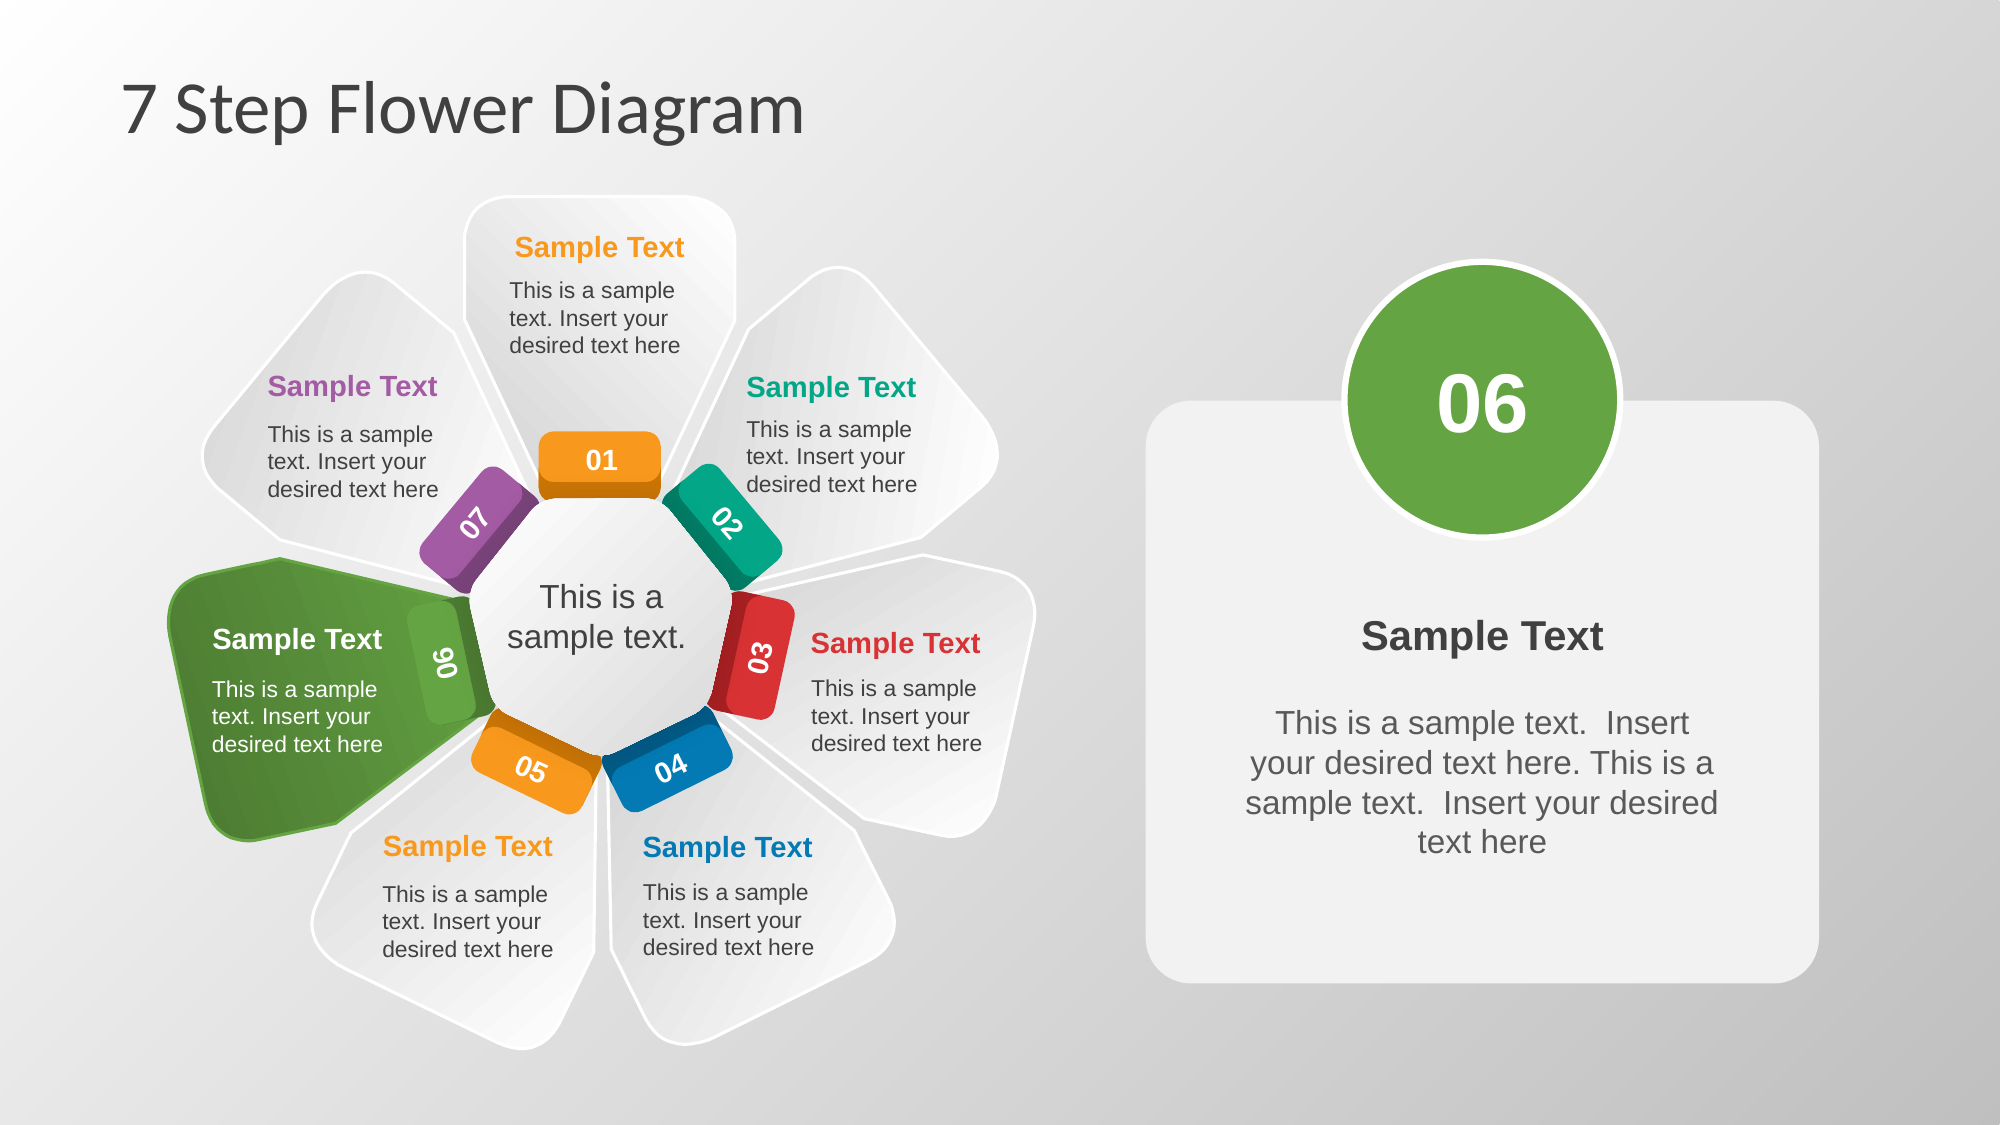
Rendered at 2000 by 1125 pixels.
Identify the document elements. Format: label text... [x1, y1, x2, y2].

text_box Sample Text [1230, 601, 1735, 666]
text_box 06 [1342, 259, 1623, 540]
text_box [168, 196, 1036, 1049]
title 7 Step Flower Diagram [99, 45, 1900, 162]
text_box [1143, 398, 1822, 986]
text_box This is a sample text. Insert your desired text here. This is a sample text. Insert your desired text here [1230, 693, 1735, 868]
